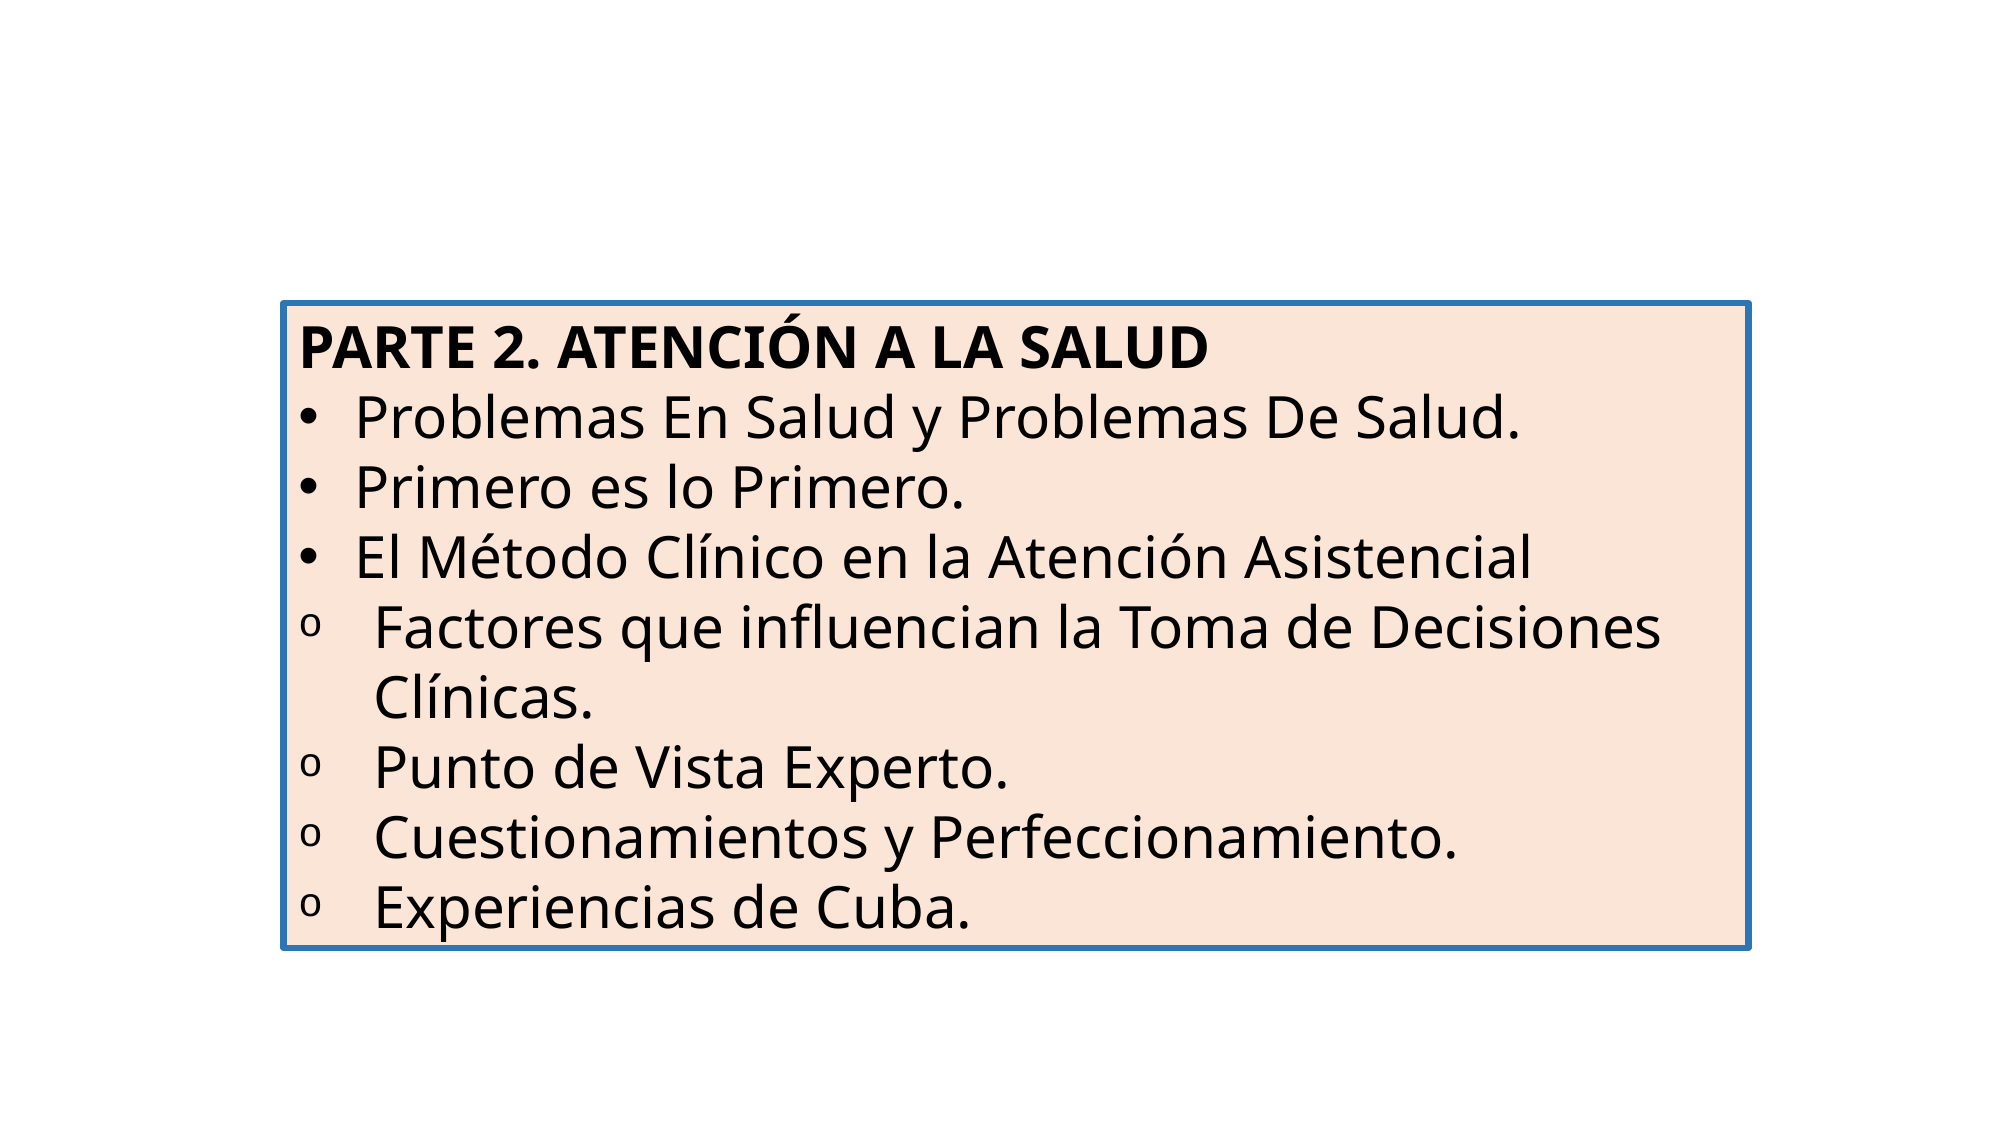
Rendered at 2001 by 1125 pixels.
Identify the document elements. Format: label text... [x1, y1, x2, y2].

text_box PARTE 2. ATENCIÓN A LA SALUD Problemas En Salud y Problemas De Salud. Primero es lo Primero. El Método Clínico en la Atención Asistencial Factores que influencian la Toma de Decisiones Clínicas. Punto de Vista Experto. Cuestionamientos y Perfeccionamiento. Experiencias de Cuba. [283, 303, 1749, 948]
